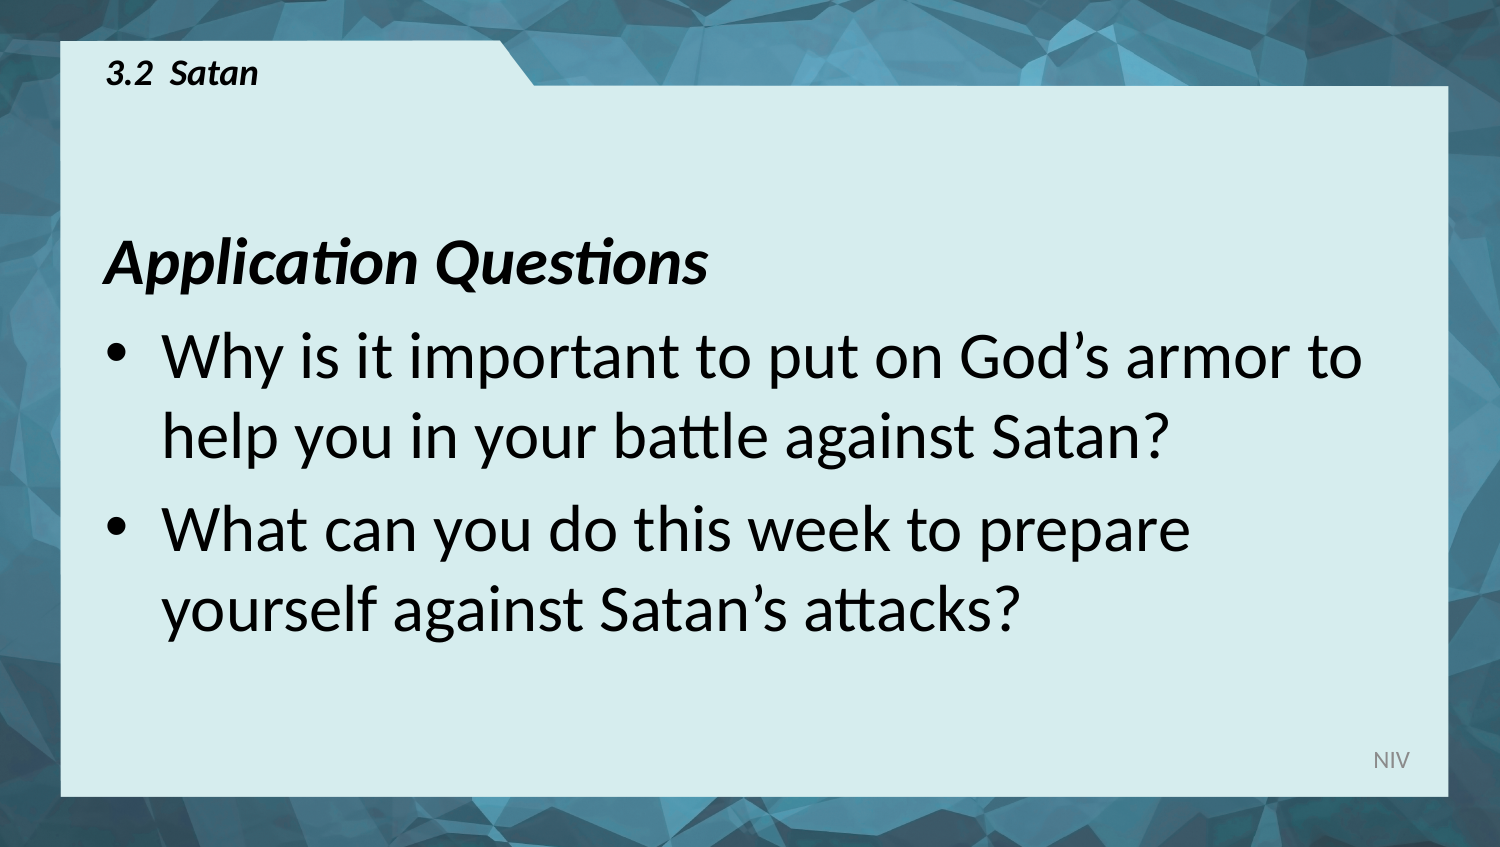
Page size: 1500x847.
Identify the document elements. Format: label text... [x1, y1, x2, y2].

picture [0, 0, 1500, 847]
footer NIV [950, 736, 1425, 782]
list Application Questions Why is it important to put on God’s armor to help you in your battle against Satan? What can you do this week to prepare yourself against Satan’s attacks? [89, 141, 1403, 722]
title 3.2 Satan [89, 33, 1420, 108]
